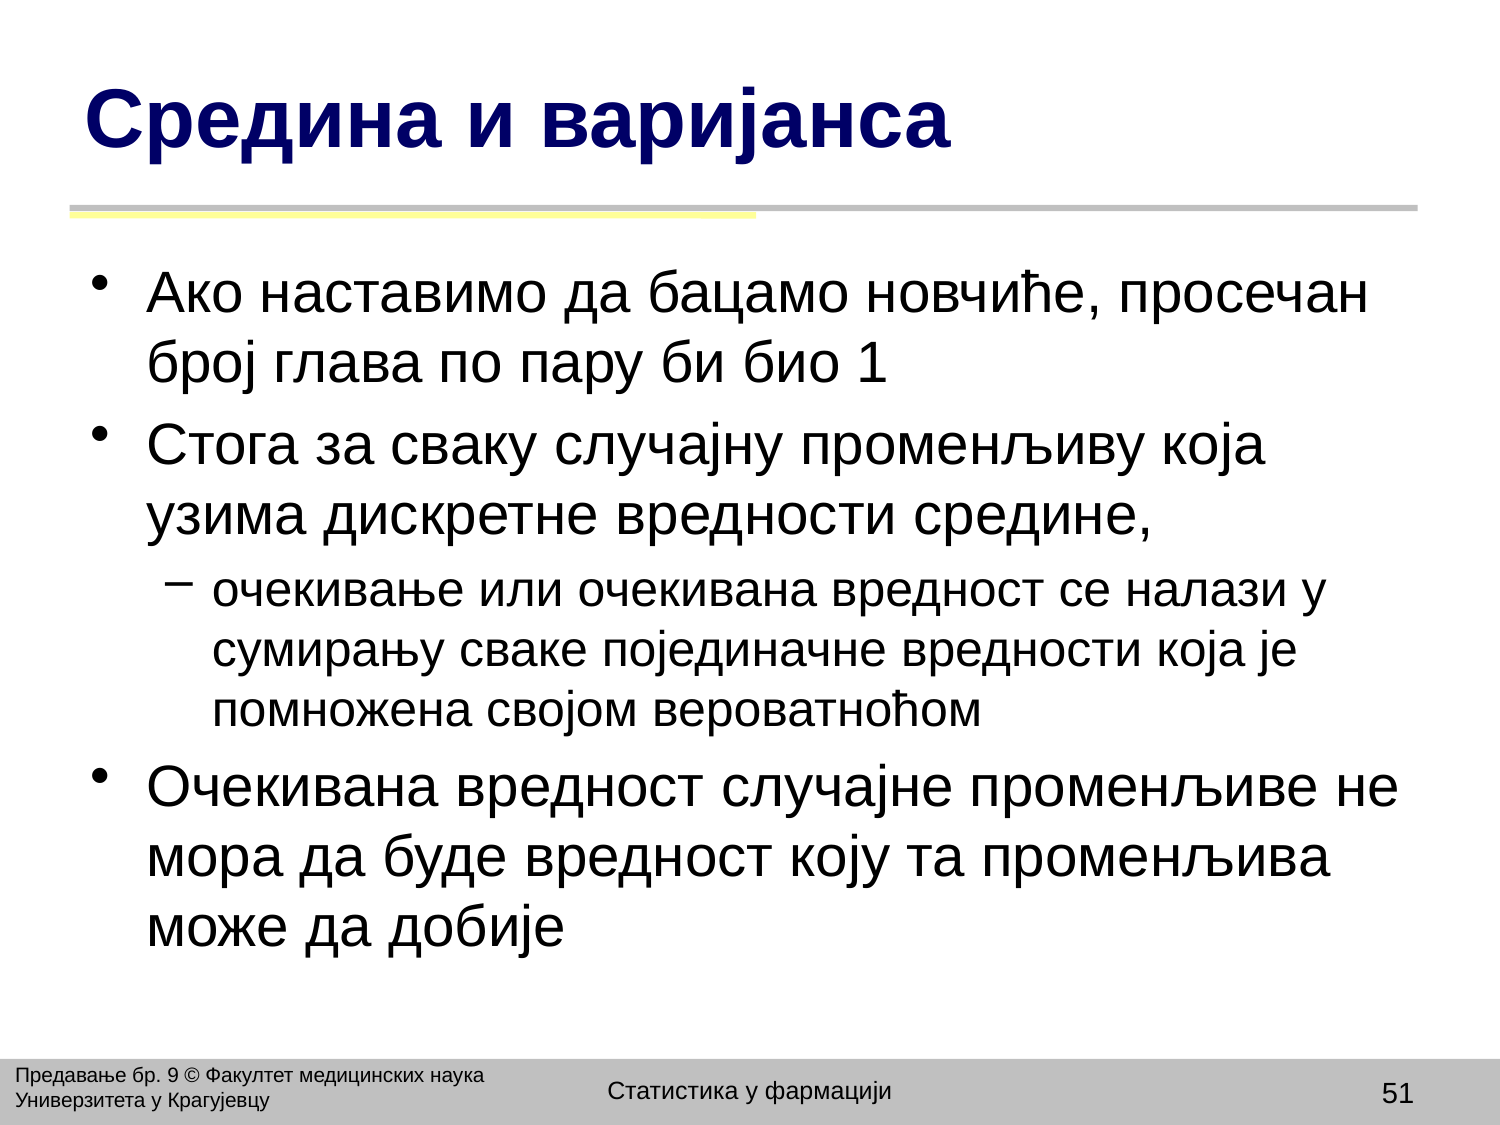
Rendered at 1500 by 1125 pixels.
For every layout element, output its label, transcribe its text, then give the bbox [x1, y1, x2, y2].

title Средина и варијанса [69, 19, 1426, 208]
slide_number Предавање бр. 9 © Факултет медицинских наука Универзитета у Крагујевцу [0, 1053, 609, 1108]
footer Статистика у фармацији [512, 1066, 988, 1125]
list Aко наставимо да бацамо новчиће, просечан број глава по пару би био 1 Стога за сваку случајну променљиву која узима дискретне вредности средине, очекивање или очекивана вредност се налази у сумирању сваке појединачне вредности која је помножена својом вероватноћом Очекивана вредност случајне променљиве не мора да буде вредност коју та променљива може да добије [74, 246, 1426, 1023]
slide_number 51 [1079, 1066, 1430, 1125]
